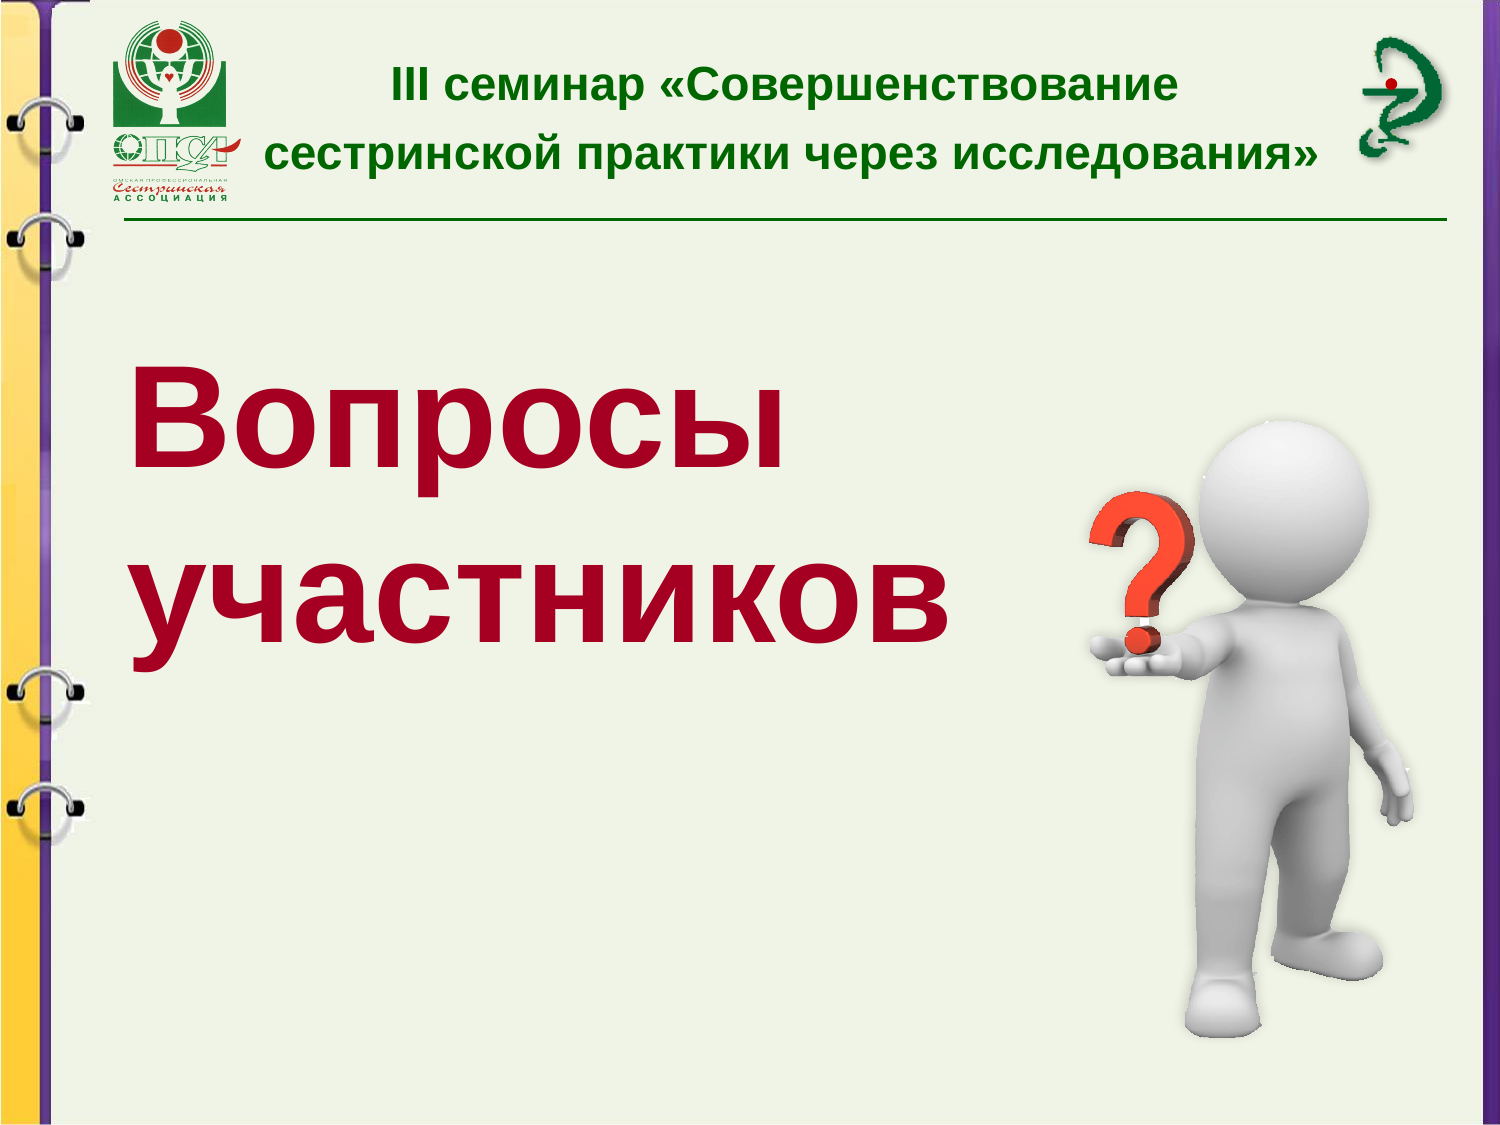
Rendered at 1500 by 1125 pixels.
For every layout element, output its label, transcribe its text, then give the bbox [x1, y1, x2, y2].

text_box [1349, 30, 1448, 169]
picture [0, 1, 1500, 1125]
text_box Вопросы участников [112, 314, 1329, 679]
text_box III семинар «Совершенствование сестринской практики через исследования» [246, 33, 1353, 187]
